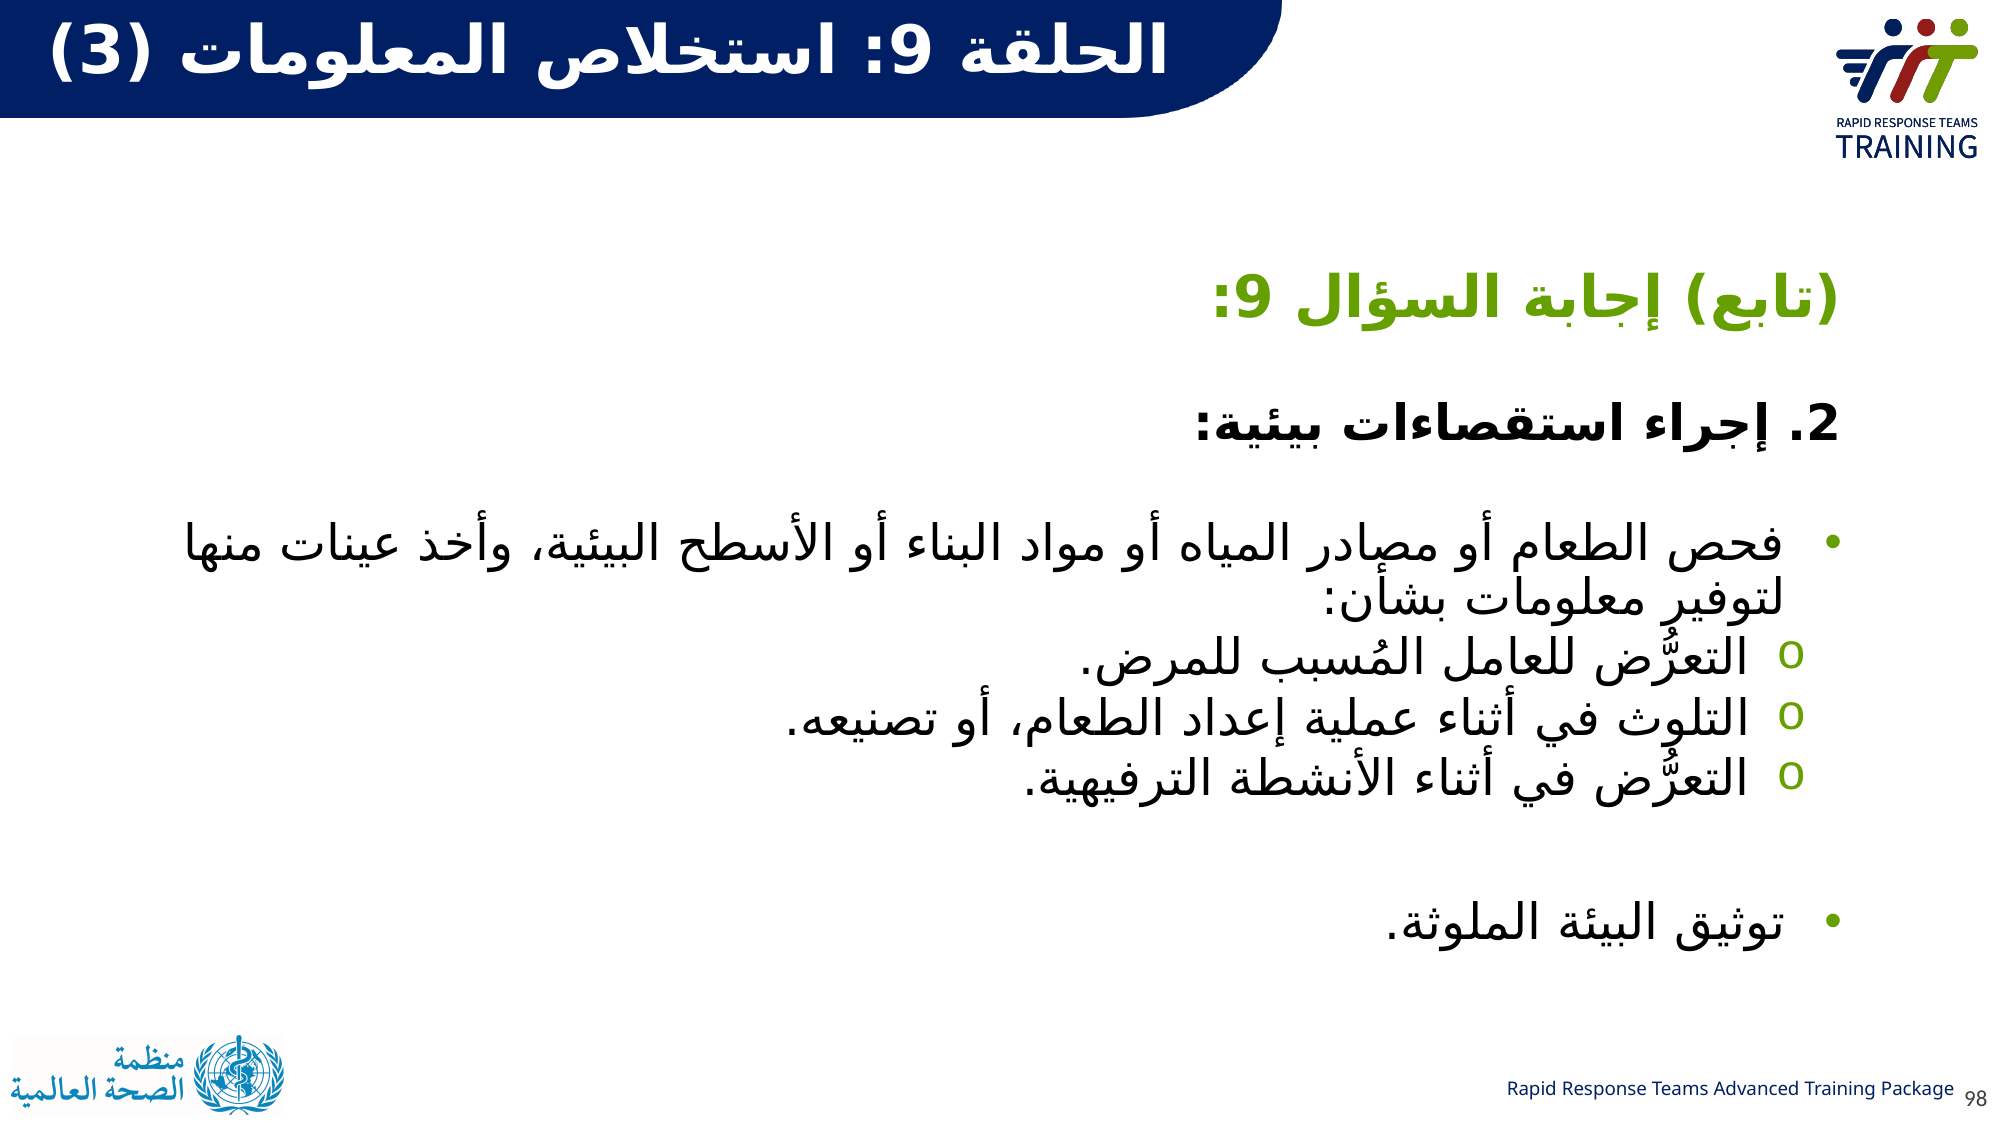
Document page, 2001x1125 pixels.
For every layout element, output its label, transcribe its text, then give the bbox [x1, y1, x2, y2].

picture [11, 1035, 284, 1115]
title الحلقة 9: استخلاص المعلومات (3) [0, 0, 1179, 149]
picture [1835, 19, 1978, 167]
picture [241, 1050, 247, 1059]
picture [1179, 0, 1282, 118]
list (تابع) إجابة السؤال 9: 2. إجراء استقصاءات بيئية: فحص الطعام أو مصادر المياه أو مواد البناء أو الأسطح البيئية، وأخذ عينات منها لتوفير معلومات بشأن: التعرُّض للعامل المُسبب للمرض. التلوث في أثناء عملية إعداد الطعام، أو تصنيعه. التعرُّض في أثناء الأنشطة الترفيهية. توثيق البيئة الملوثة. [48, 259, 1850, 927]
